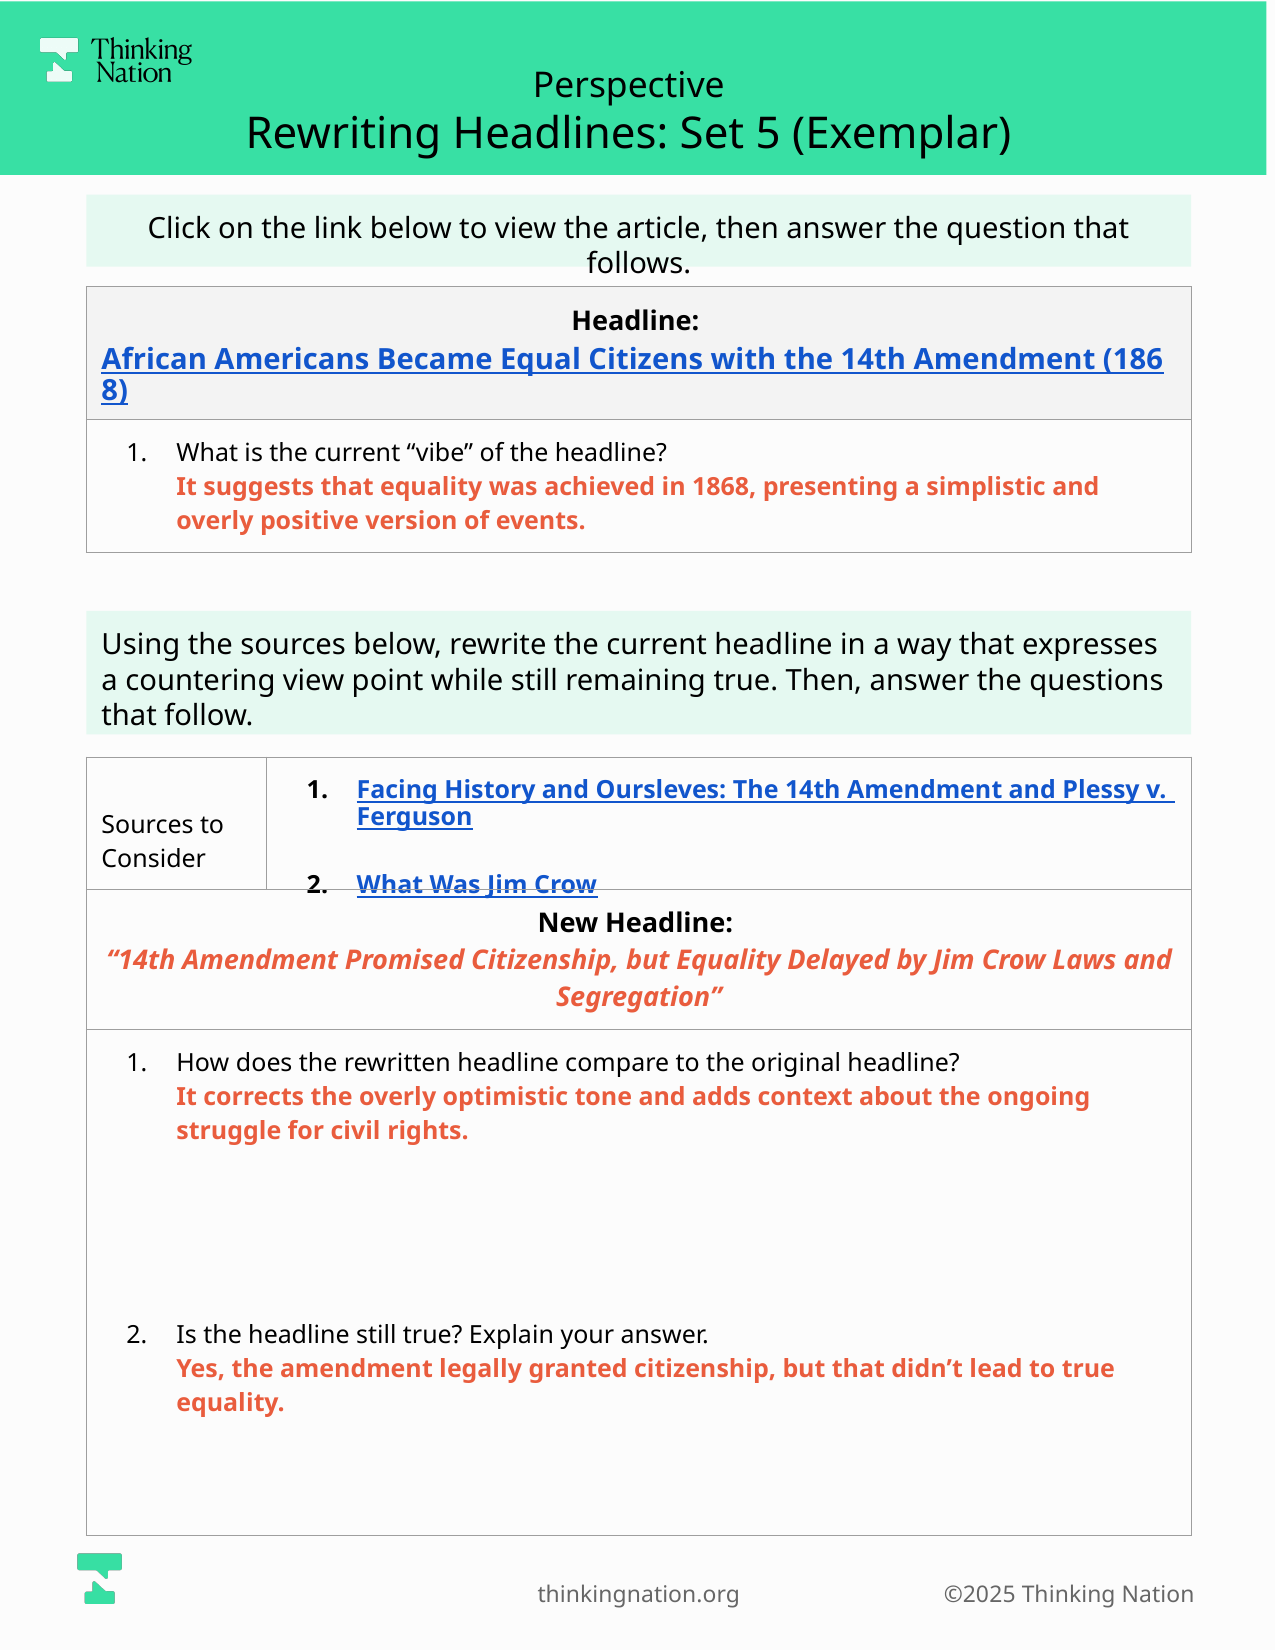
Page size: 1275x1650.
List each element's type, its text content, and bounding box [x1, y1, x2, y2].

text_box Perspective Rewriting Headlines: Set 5 (Exemplar) [0, 1, 1267, 175]
table_header Sources to Consider [87, 758, 266, 889]
table_cell How does the rewritten headline compare to the original headline? It corrects the overly optimistic tone and adds context about the ongoing struggle for civil rights. Is the headline still true? Explain your answer. Yes, the amendment legally granted citizenship, but that didn’t lead to true equality. [87, 1030, 1191, 1535]
table_header Headline: African Americans Became Equal Citizens with the 14th Amendment (1868) [87, 287, 1191, 419]
picture [63, 1542, 135, 1615]
text_box Click on the link below to view the article, then answer the question that follows. [86, 194, 1192, 267]
picture [22, 23, 197, 96]
text_box ©2025 Thinking Nation [909, 1563, 1211, 1614]
text_box Using the sources below, rewrite the current headline in a way that expresses a countering view point while still remaining true. Then, answer the questions that follow. [86, 610, 1192, 735]
text_box thinkingnation.org [488, 1563, 790, 1614]
table_cell What is the current “vibe” of the headline? It suggests that equality was achieved in 1868, presenting a simplistic and overly positive version of events. [87, 420, 1191, 552]
table_header Facing History and Oursleves: The 14th Amendment and Plessy v. Ferguson What Was Jim Crow [267, 758, 1191, 889]
table_cell New Headline: “14th Amendment Promised Citizenship, but Equality Delayed by Jim Crow Laws and Segregation” [87, 890, 1191, 1029]
